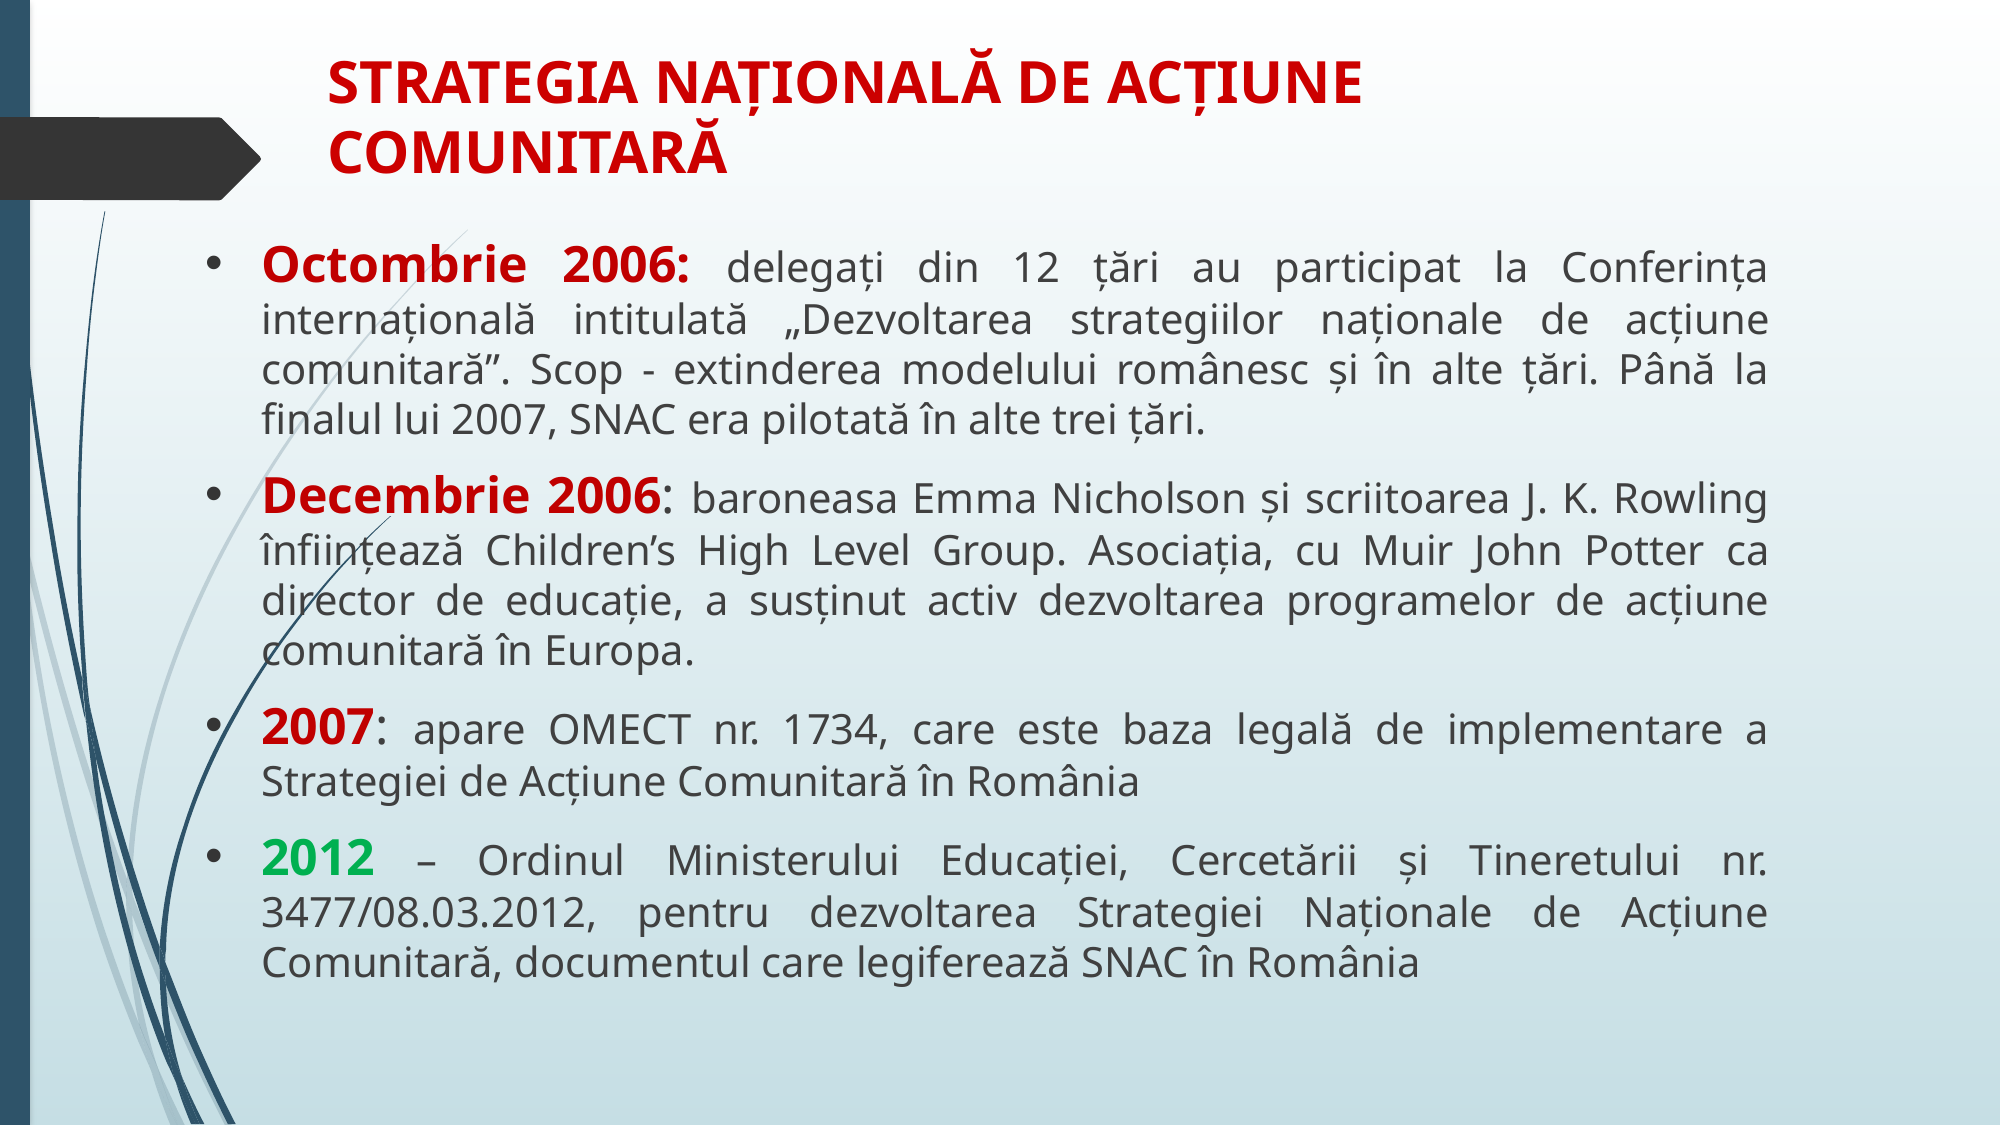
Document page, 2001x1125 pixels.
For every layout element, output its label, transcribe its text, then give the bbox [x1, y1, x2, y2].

title STRATEGIA NAȚIONALĂ DE ACȚIUNE COMUNITARĂ [312, 37, 1663, 224]
list Octombrie 2006: delegați din 12 țări au participat la Conferința internațională intitulată „Dezvoltarea strategiilor naționale de acțiune comunitară”. Scop - extinderea modelului românesc și în alte țări. Până la finalul lui 2007, SNAC era pilotată în alte trei țări. Decembrie 2006: baroneasa Emma Nicholson și scriitoarea J. K. Rowling înființează Children’s High Level Group. Asociația, cu Muir John Potter ca director de educație, a susținut activ dezvoltarea programelor de acțiune comunitară în Europa. 2007: apare OMECT nr. 1734, care este baza legală de implementare a Strategiei de Acțiune Comunitară în România 2012 – Ordinul Ministerului Educației, Cercetării și Tineretului nr. 3477/08.03.2012, pentru dezvoltarea Strategiei Naționale de Acțiune Comunitară, documentul care legiferează SNAC în România [190, 224, 1785, 1055]
